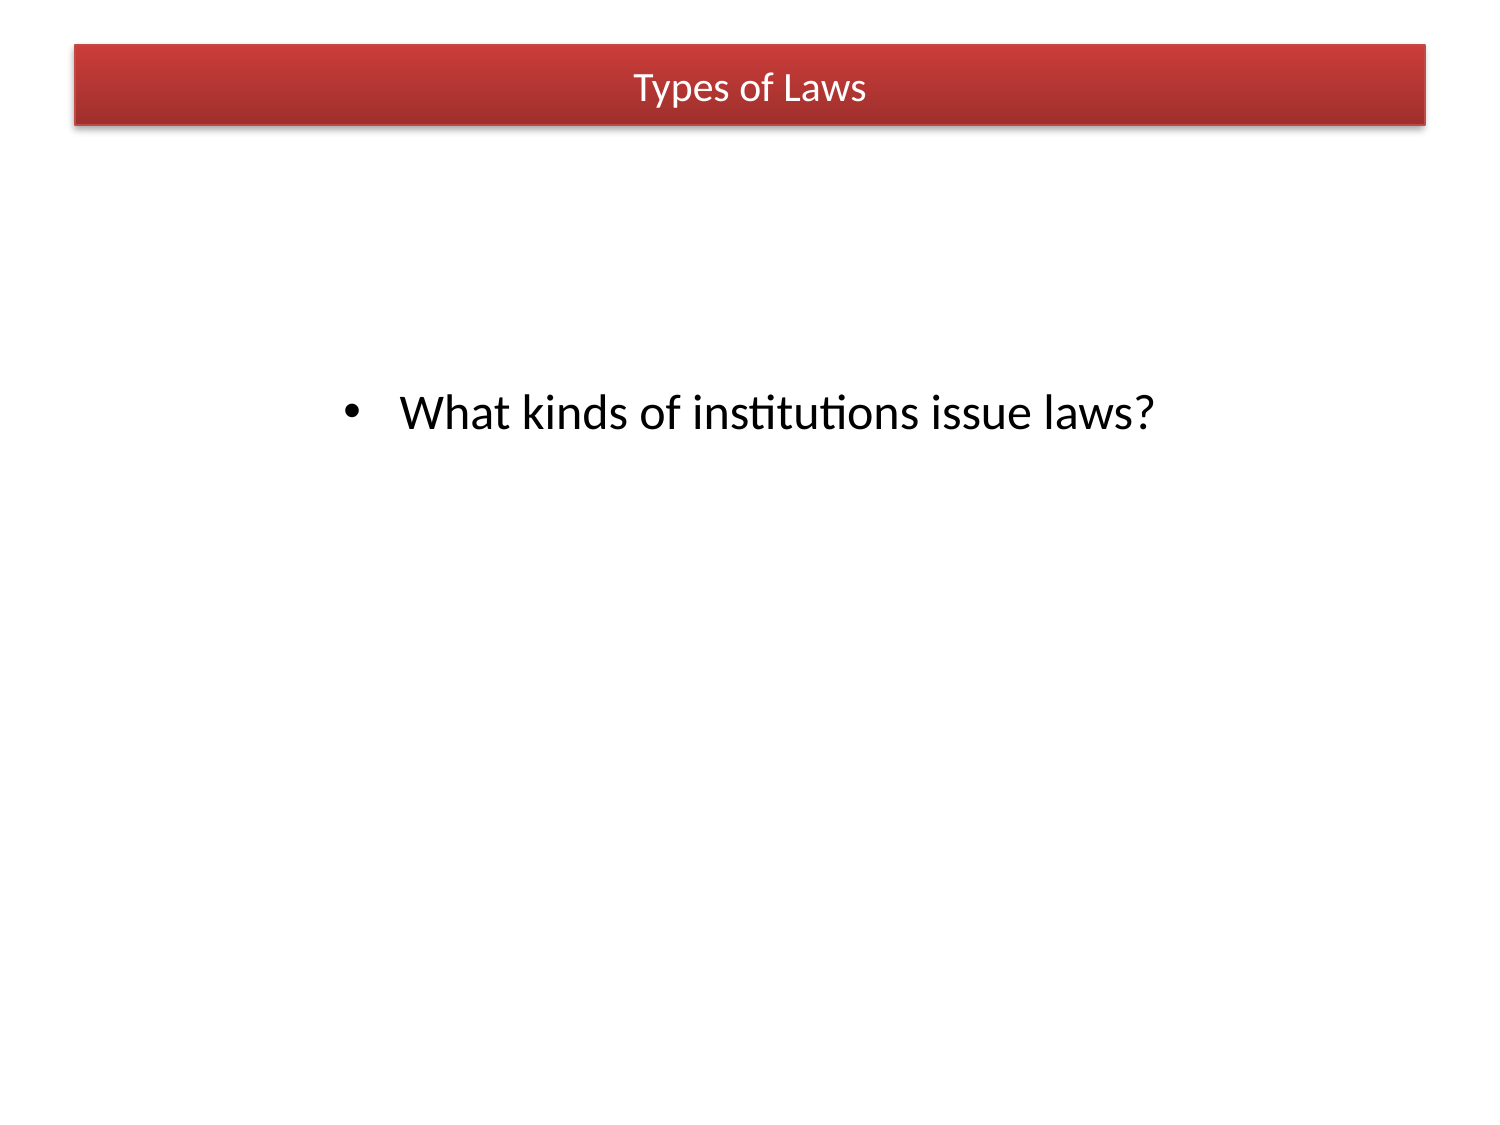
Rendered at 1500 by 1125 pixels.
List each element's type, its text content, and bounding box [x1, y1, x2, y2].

list What kinds of institutions issue laws? [75, 162, 1425, 1005]
title Types of Laws [74, 44, 1426, 126]
